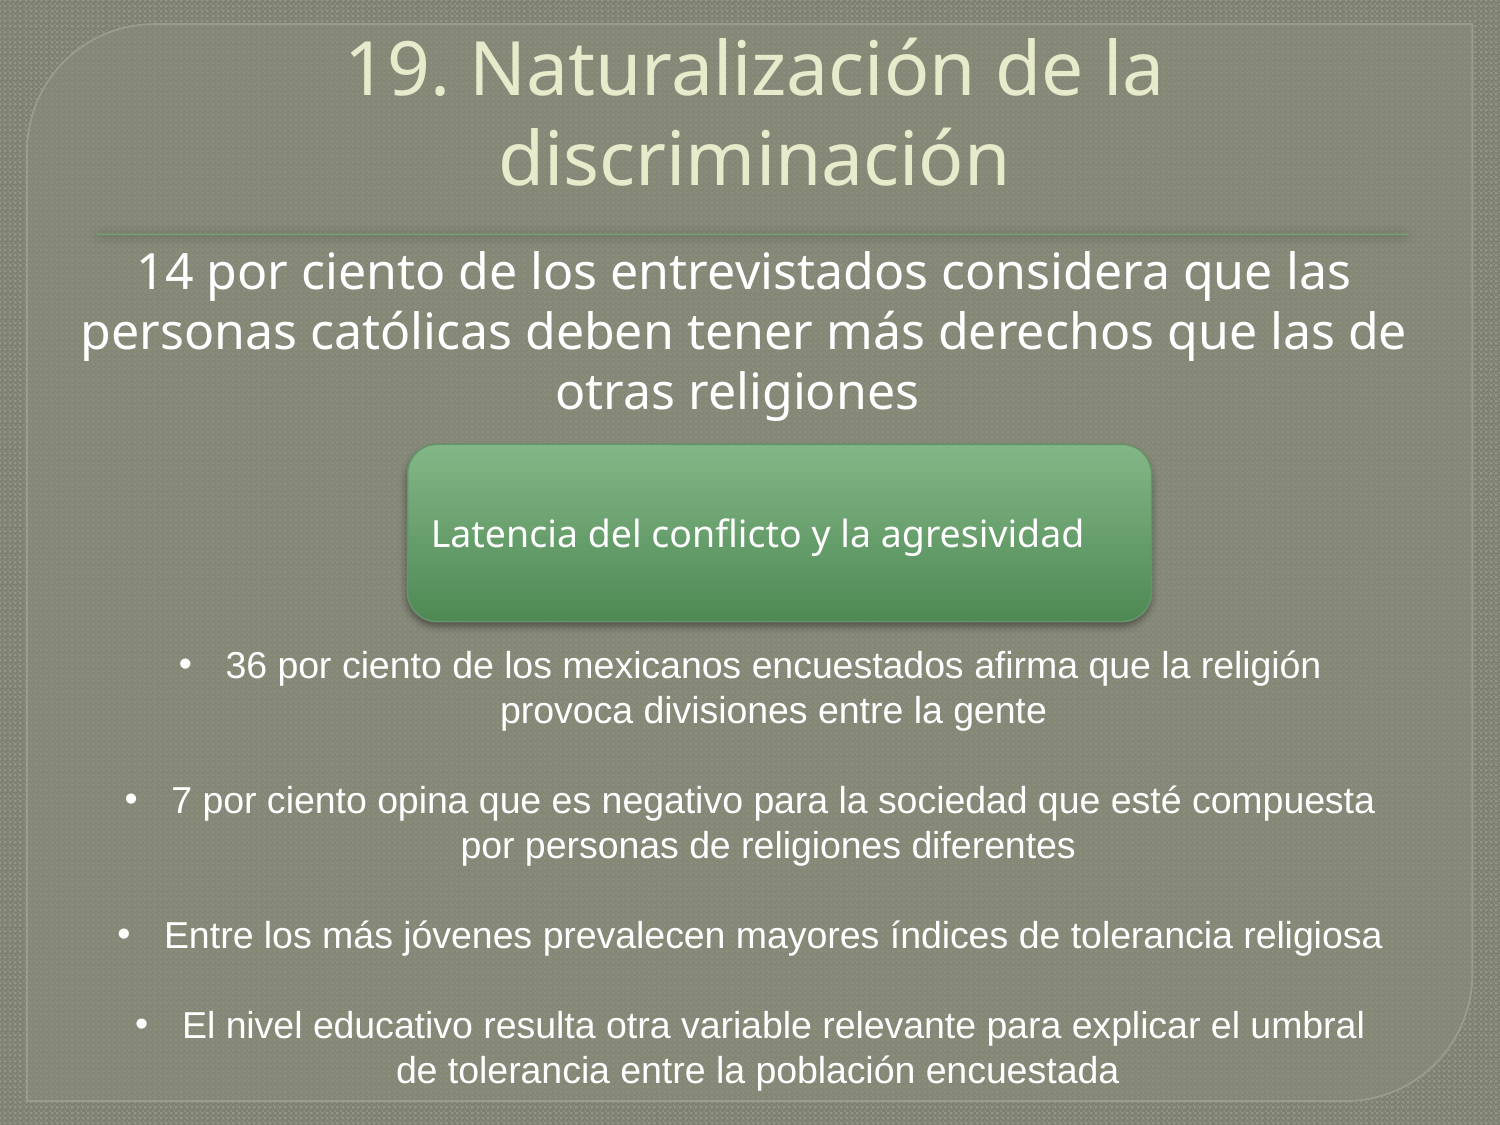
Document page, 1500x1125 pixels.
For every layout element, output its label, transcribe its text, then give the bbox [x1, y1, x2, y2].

list 14 por ciento de los entrevistados considera que las personas católicas deben tener más derechos que las de otras religiones [29, 231, 1459, 1083]
text_box 36 por ciento de los mexicanos encuestados afirma que la religión provoca divisiones entre la gente 7 por ciento opina que es negativo para la sociedad que esté compuesta por personas de religiones diferentes Entre los más jóvenes prevalecen mayores índices de tolerancia religiosa El nivel educativo resulta otra variable relevante para explicar el umbral de tolerancia entre la población encuestada [100, 633, 1400, 1098]
text_box Latencia del conflicto y la agresividad [406, 443, 1153, 623]
title 19. Naturalización de la discriminación [75, 41, 1425, 209]
